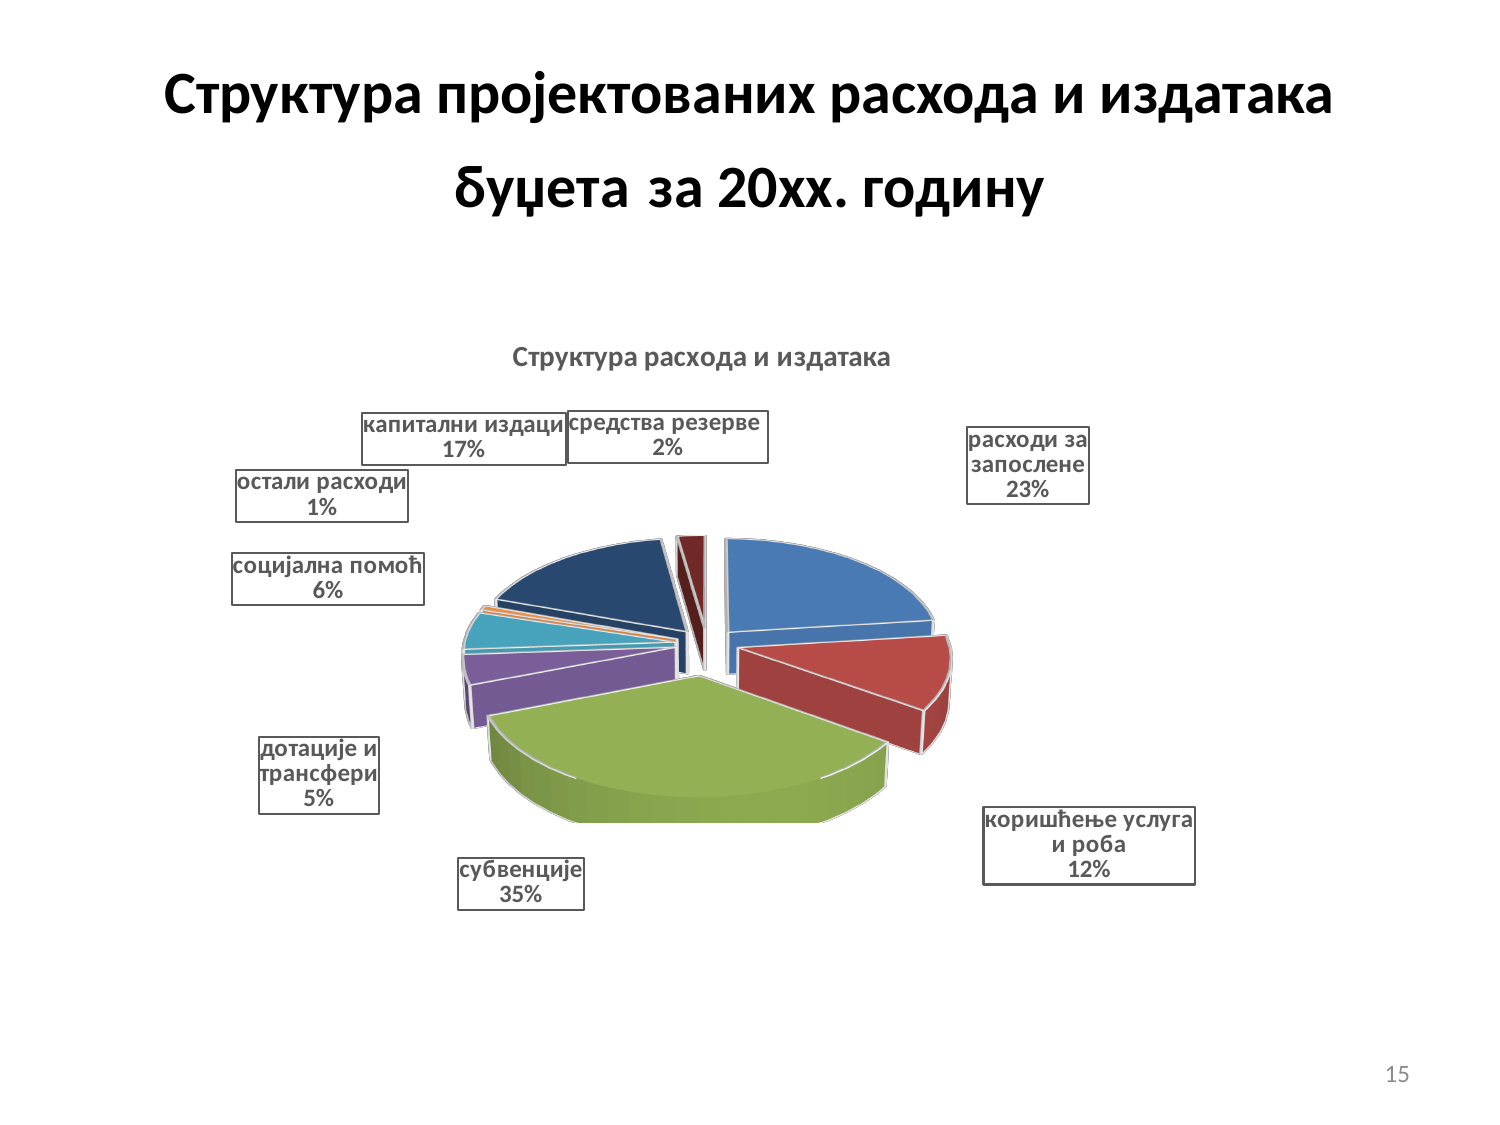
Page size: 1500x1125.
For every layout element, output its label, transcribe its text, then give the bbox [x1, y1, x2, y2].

slide_number 15 [1074, 1042, 1425, 1103]
chart [194, 314, 1210, 979]
title Структура пројектованих расхода и издатака буџета за 20хх. годину [75, 45, 1425, 233]
